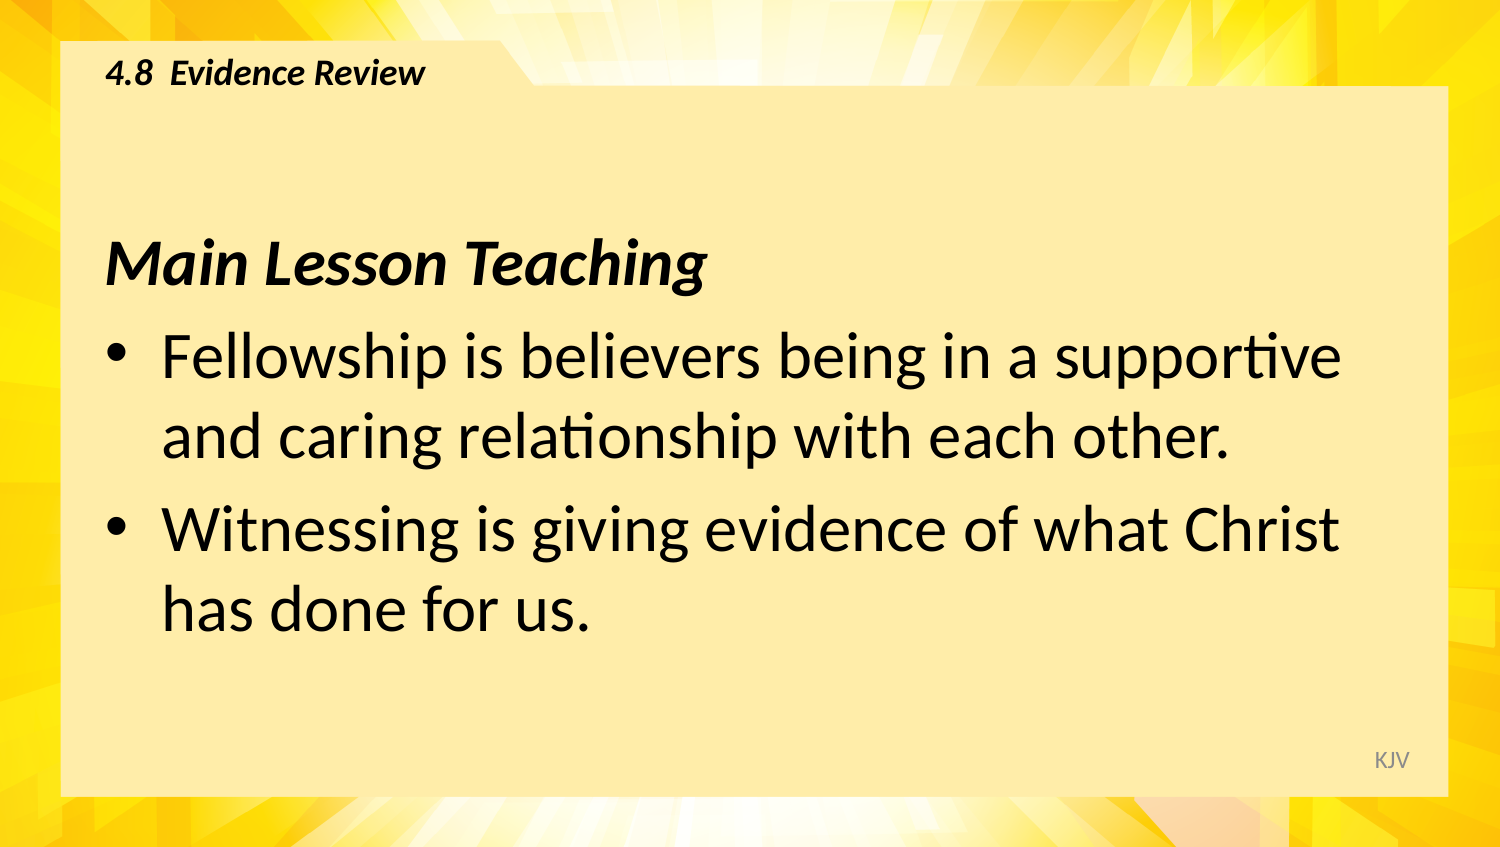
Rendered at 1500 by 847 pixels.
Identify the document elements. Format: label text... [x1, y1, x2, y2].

list Main Lesson Teaching Fellowship is believers being in a supportive and caring relationship with each other. Witnessing is giving evidence of what Christ has done for us. [89, 141, 1403, 722]
footer KJV [950, 736, 1425, 782]
picture [0, 0, 1500, 847]
title 4.8 Evidence Review [89, 33, 1420, 108]
